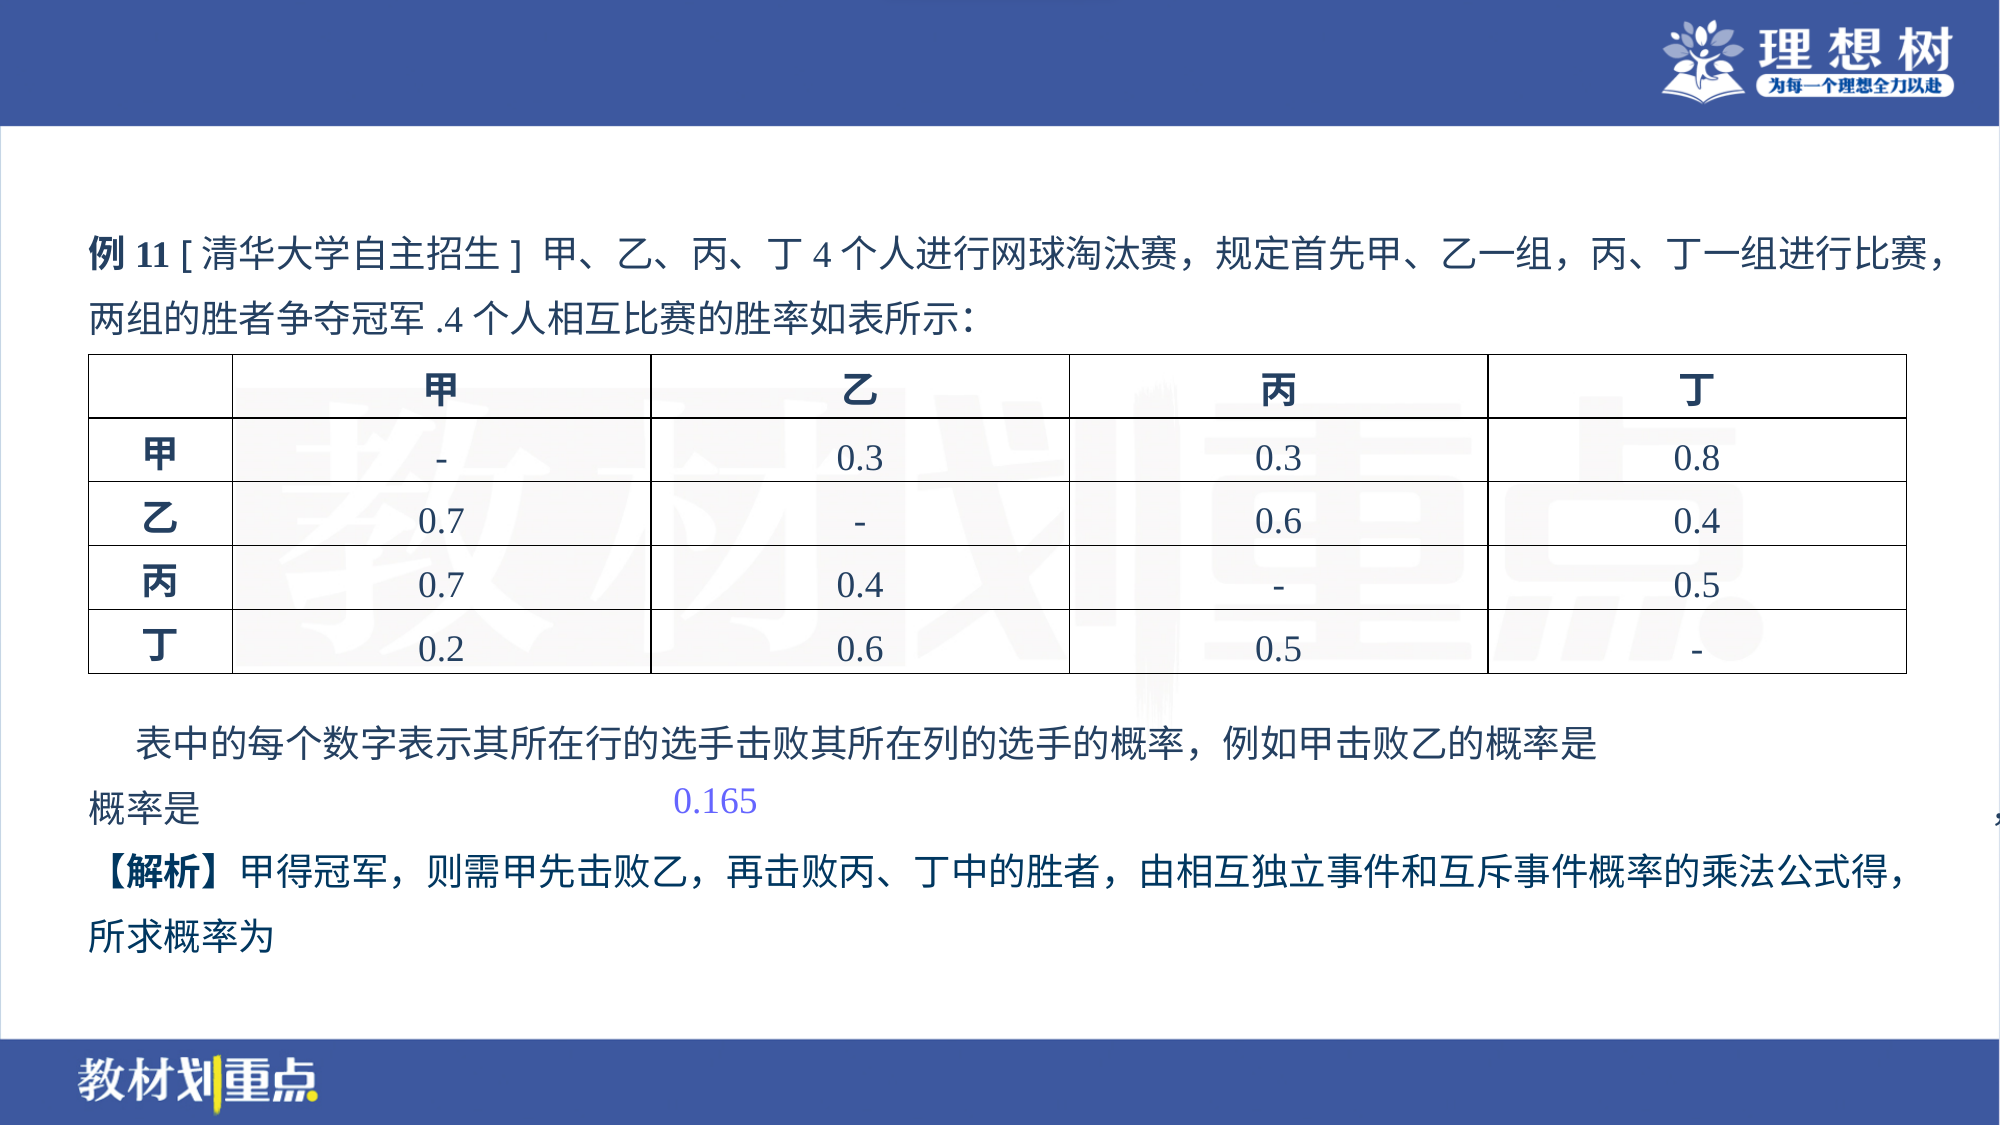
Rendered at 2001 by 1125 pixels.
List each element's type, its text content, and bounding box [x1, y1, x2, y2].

table_cell - [652, 482, 1069, 545]
table_cell 0.5 [1070, 610, 1487, 673]
picture [0, 0, 2000, 1125]
table_cell 丁 [89, 610, 232, 673]
table_cell - [1489, 610, 1906, 673]
table_cell 0.4 [652, 546, 1069, 609]
text_box 0.165 [659, 756, 772, 815]
text_box 例11 [清华大学自主招生] 甲、乙、丙、丁4个人进行网球淘汰赛，规定首先甲、乙一组，丙、丁一组进行比赛， 两组的胜者争夺冠军.4个人相互比赛的胜率如表所示： [88, 206, 1911, 333]
table_cell 丙 [89, 546, 232, 609]
table_cell 0.8 [1489, 419, 1906, 481]
table_cell 0.2 [233, 610, 650, 673]
table_cell 0.3 [652, 419, 1069, 481]
table_cell - [233, 419, 650, 481]
table_header 乙 [652, 355, 1069, 417]
table_cell 0.7 [233, 482, 650, 545]
table_cell 0.6 [652, 610, 1069, 673]
table_header 丙 [1070, 355, 1487, 417]
table_cell 乙 [89, 482, 232, 545]
table_cell 0.4 [1489, 482, 1906, 545]
table_cell - [1070, 546, 1487, 609]
table_cell 0.6 [1070, 482, 1487, 545]
table_cell 甲 [89, 419, 232, 481]
table_cell 0.5 [1489, 546, 1906, 609]
table_cell 0.7 [233, 546, 650, 609]
table_header 丁 [1489, 355, 1906, 417]
table_header 甲 [233, 355, 650, 417]
table_cell 0.3 [1070, 419, 1487, 481]
table_header [89, 355, 232, 417]
